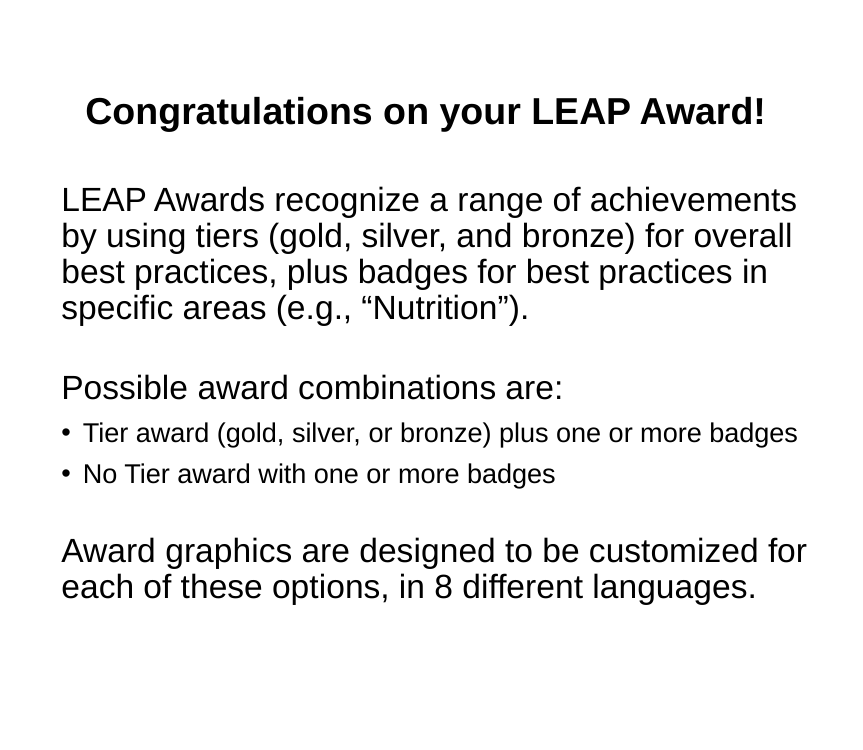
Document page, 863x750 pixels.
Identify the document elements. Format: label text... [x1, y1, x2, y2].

title Congratulations on your LEAP Award! [59, 39, 804, 174]
list LEAP Awards recognize a range of achievements by using tiers (gold, silver, and bronze) for overall best practices, plus badges for best practices in specific areas (e.g., “Nutrition”). Possible award combinations are: Tier award (gold, silver, or bronze) plus one or more badges No Tier award with one or more badges Award graphics are designed to be customized for each of these options, in 8 different languages. [46, 174, 827, 676]
